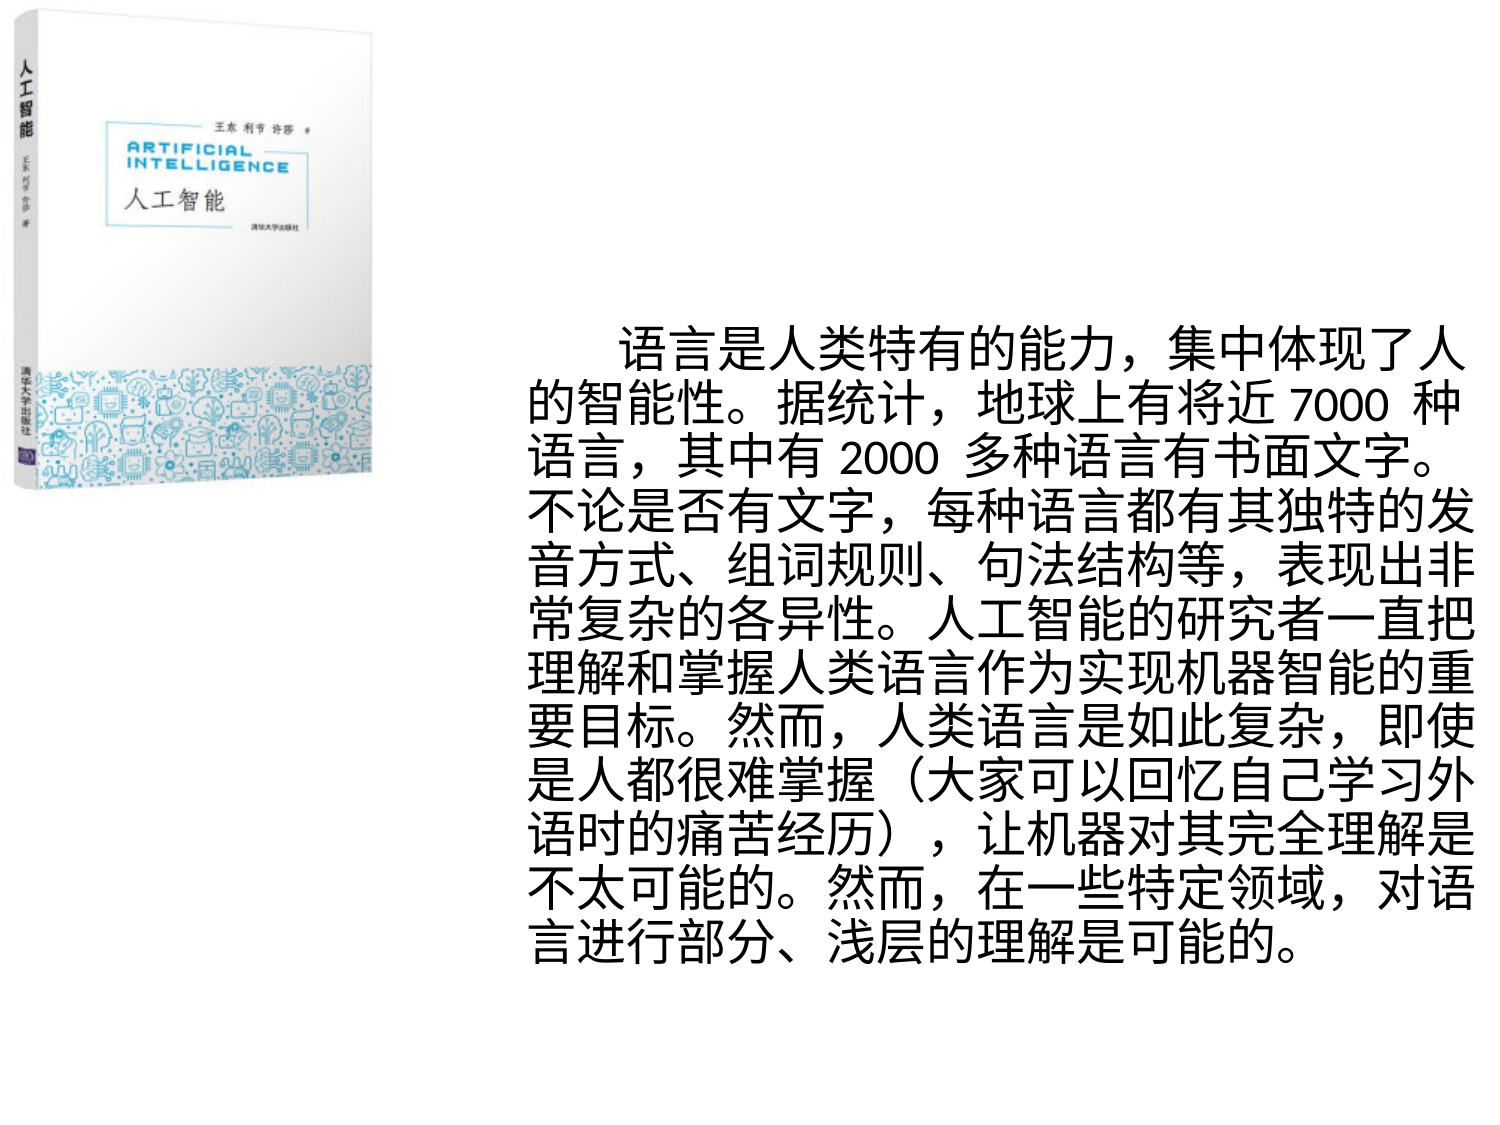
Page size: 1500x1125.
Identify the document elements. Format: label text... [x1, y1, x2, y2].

picture [0, 0, 441, 510]
list 语言是人类特有的能力，集中体现了人的智能性。据统计，地球上有将近7000 种语言，其中有2000 多种语言有书面文字。不论是否有文字，每种语言都有其独特的发音方式、组词规则、句法结构等，表现出非常复杂的各异性。人工智能的研究者一直把理解和掌握人类语言作为实现机器智能的重要目标。然而，人类语言是如此复杂，即使是人都很难掌握（大家可以回忆自己学习外语时的痛苦经历），让机器对其完全理解是不太可能的。然而，在一些特定领域，对语言进行部分、浅层的理解是可能的。 [511, 316, 1500, 1010]
